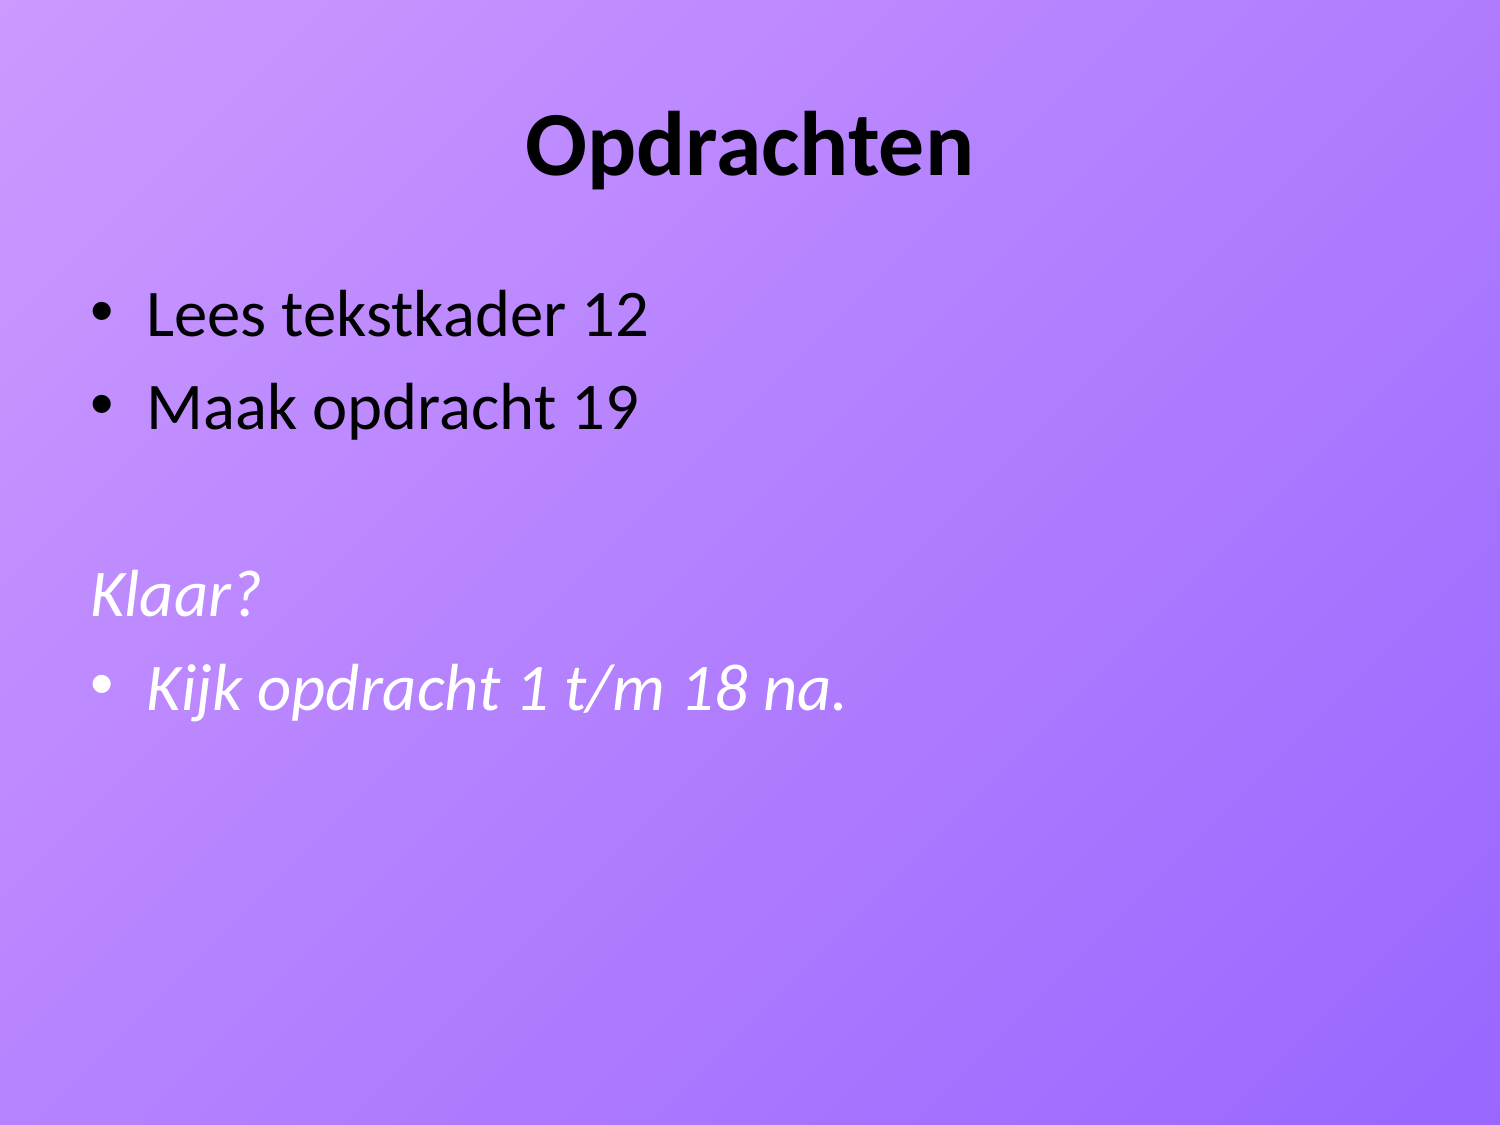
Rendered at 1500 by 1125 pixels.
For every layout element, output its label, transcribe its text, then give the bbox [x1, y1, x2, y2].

list Lees tekstkader 12 Maak opdracht 19 Klaar? Kijk opdracht 1 t/m 18 na. [75, 262, 1425, 1005]
title Opdrachten [75, 45, 1425, 233]
